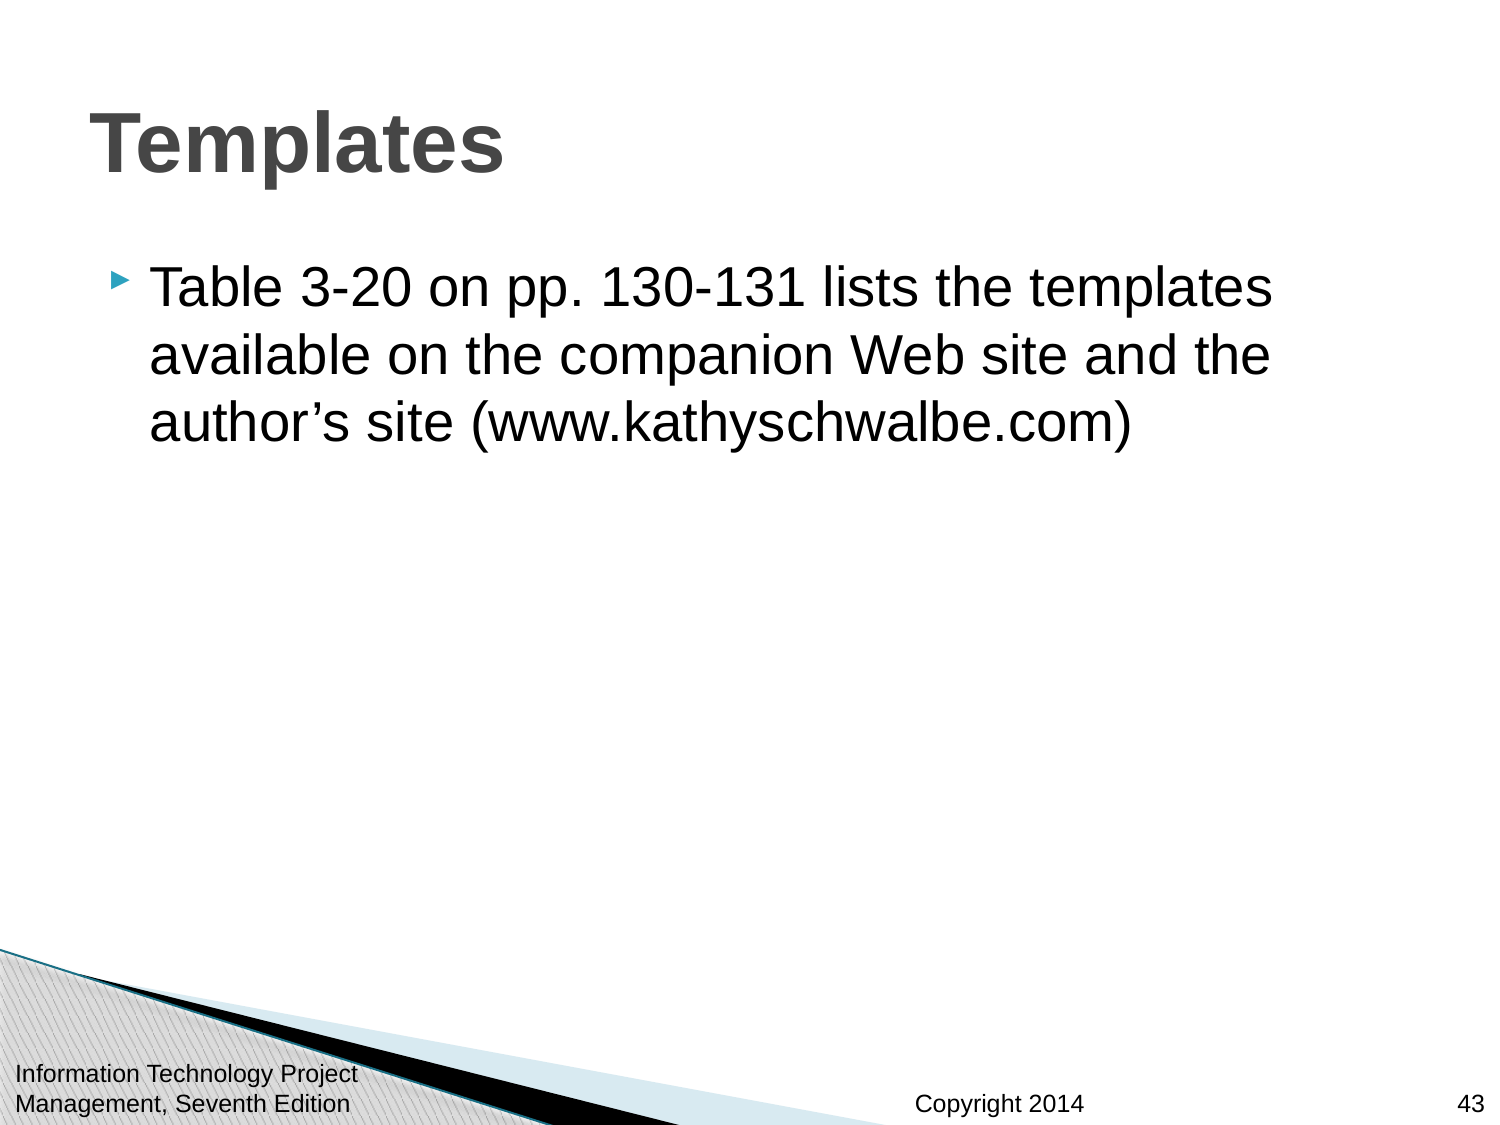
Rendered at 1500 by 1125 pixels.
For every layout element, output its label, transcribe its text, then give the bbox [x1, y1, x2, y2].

slide_number 43 [1408, 1065, 1500, 1125]
list Table 3-20 on pp. 130-131 lists the templates available on the companion Web site and the author’s site (www.kathyschwalbe.com) [74, 242, 1426, 986]
title Templates [75, 45, 1425, 233]
footer Information Technology Project Management, Seventh Edition [0, 1065, 425, 1125]
